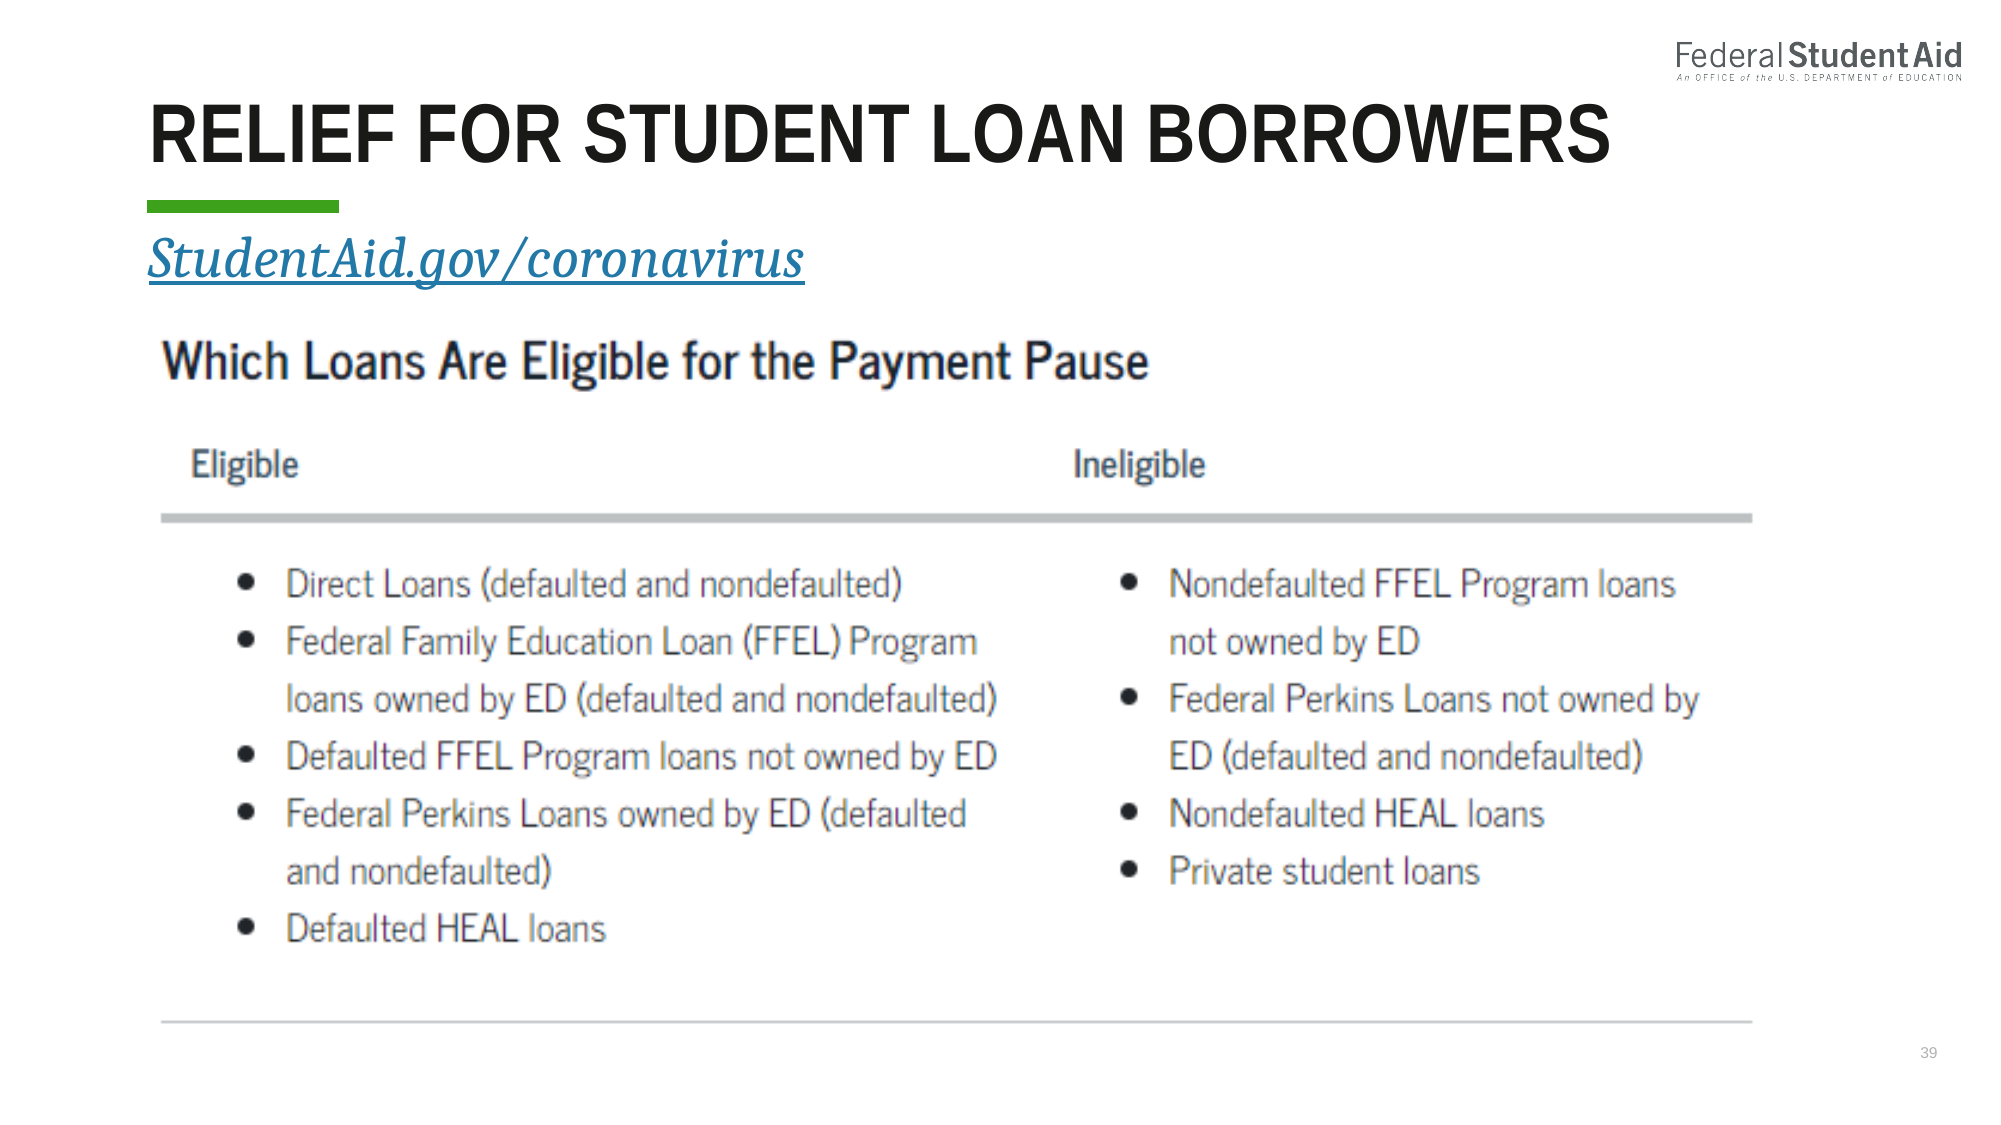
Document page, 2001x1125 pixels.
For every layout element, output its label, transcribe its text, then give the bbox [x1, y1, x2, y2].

picture [133, 313, 1765, 1043]
slide_number 39 [1920, 1042, 1986, 1094]
title Relief for student loan borrowers [149, 57, 1783, 189]
picture [1651, 16, 1986, 106]
list StudentAid.gov/coronavirus [133, 219, 1921, 1008]
